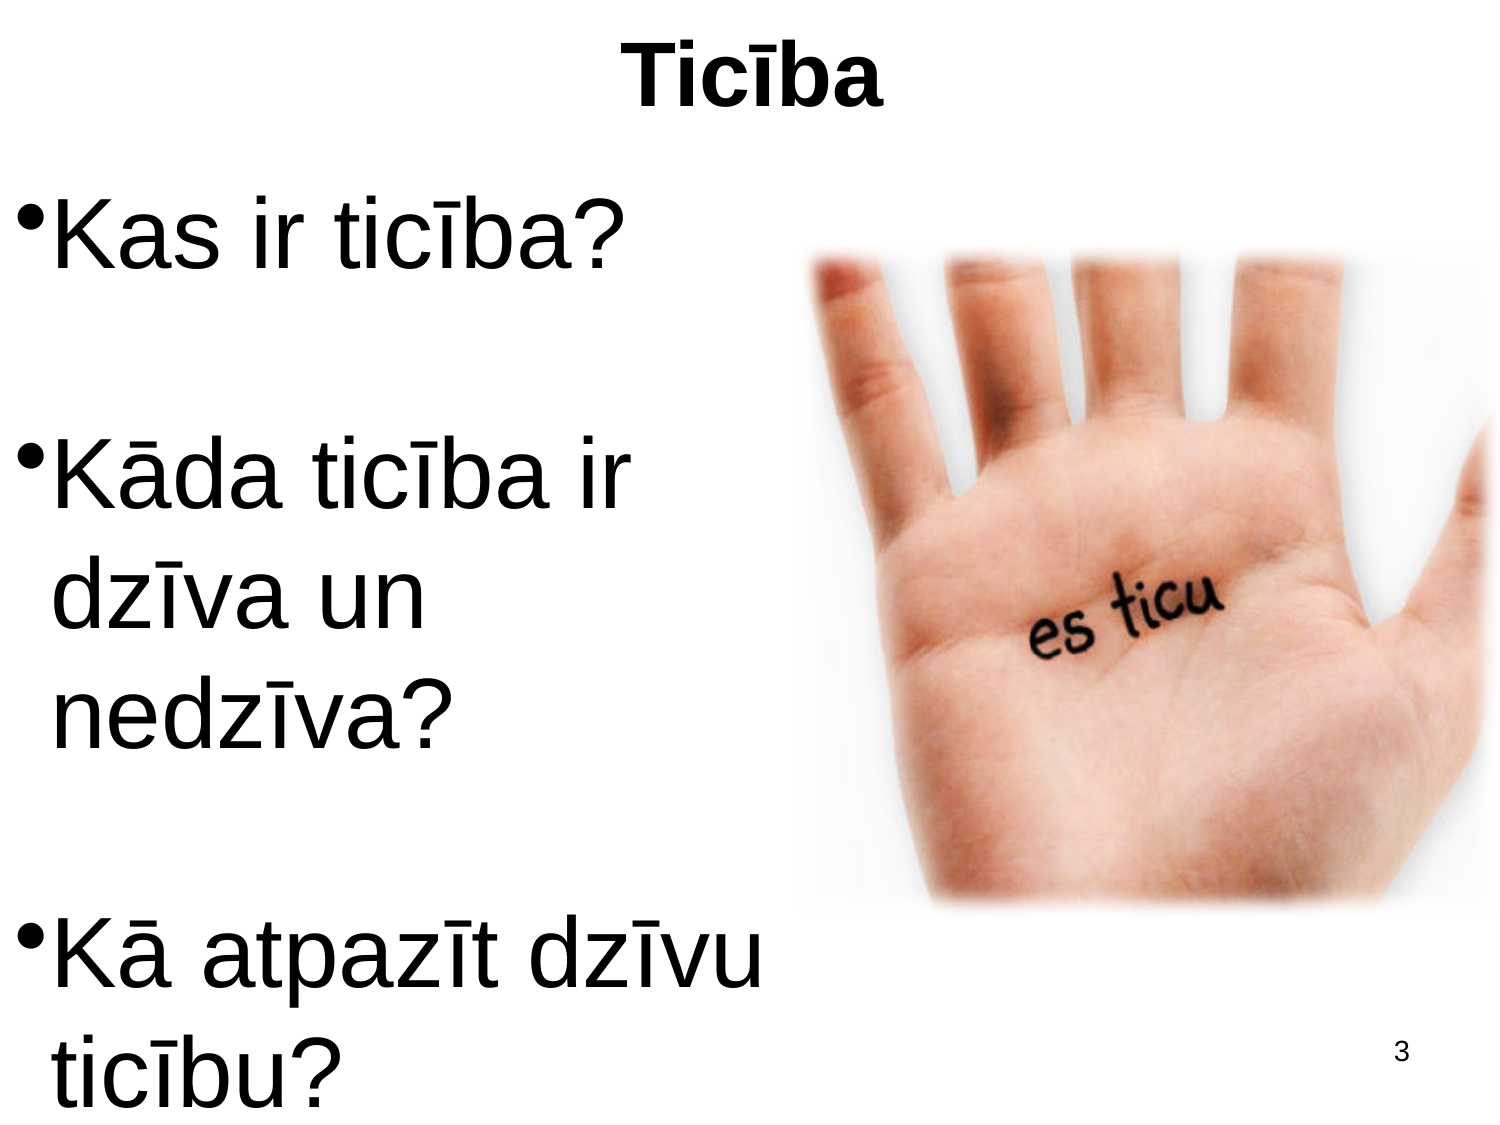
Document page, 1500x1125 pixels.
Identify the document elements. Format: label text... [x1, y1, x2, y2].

text_box Kas ir ticība? Kāda ticība ir dzīva un nedzīva? Kā atpazīt dzīvu ticību? [0, 160, 845, 1125]
title Ticība [76, 0, 1428, 140]
picture [796, 243, 1500, 917]
slide_number 3 [1074, 1024, 1426, 1103]
